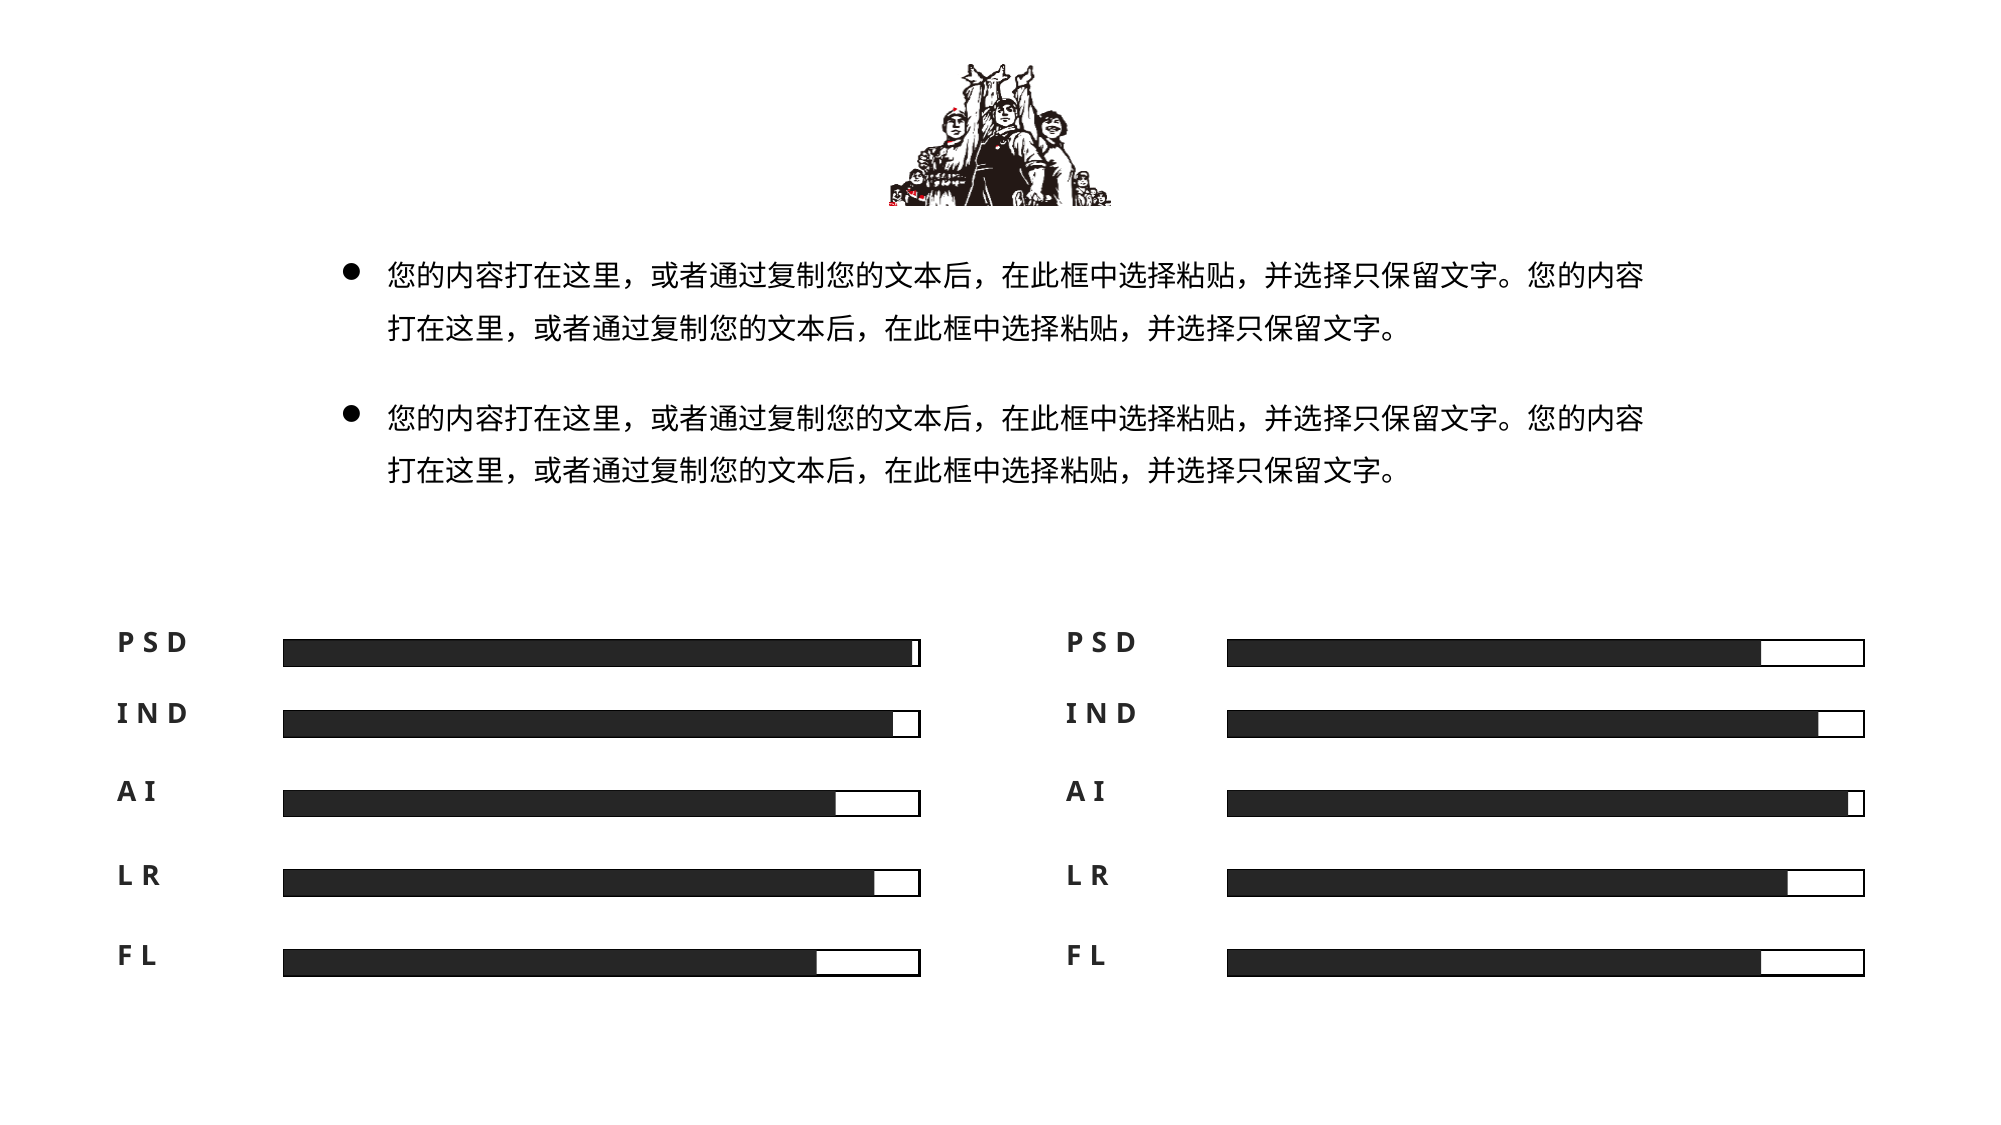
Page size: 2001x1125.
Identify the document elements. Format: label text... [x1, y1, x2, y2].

text_box [283, 710, 894, 738]
text_box AI [1051, 749, 1178, 815]
text_box [283, 869, 875, 897]
text_box [283, 949, 818, 977]
text_box [1819, 710, 1865, 738]
text_box IND [102, 671, 229, 737]
text_box PSD [102, 600, 229, 666]
text_box FL [1051, 913, 1178, 979]
text_box IND [1051, 671, 1178, 737]
text_box AI [102, 749, 229, 815]
text_box [818, 949, 921, 977]
text_box 您的内容打在这里，或者通过复制您的文本后，在此框中选择粘贴，并选择只保留文字。您的内容打在这里，或者通过复制您的文本后，在此框中选择粘贴，并选择只保留文字。 [325, 232, 1674, 353]
text_box PSD [1051, 600, 1178, 666]
text_box LR [102, 833, 229, 899]
text_box [1227, 639, 1762, 667]
text_box [1227, 790, 1849, 817]
picture [889, 64, 1111, 206]
text_box [875, 869, 921, 897]
text_box [837, 790, 921, 817]
text_box [283, 639, 913, 667]
text_box [894, 710, 921, 738]
text_box [1227, 869, 1789, 897]
text_box [283, 790, 837, 817]
text_box [1227, 710, 1819, 738]
text_box LR [1051, 833, 1178, 899]
text_box [1789, 869, 1865, 897]
text_box FL [102, 913, 229, 979]
text_box [913, 639, 921, 667]
text_box [1227, 949, 1762, 977]
text_box [1762, 949, 1865, 977]
text_box [1849, 790, 1865, 817]
text_box 您的内容打在这里，或者通过复制您的文本后，在此框中选择粘贴，并选择只保留文字。您的内容打在这里，或者通过复制您的文本后，在此框中选择粘贴，并选择只保留文字。 [325, 375, 1674, 496]
text_box [1762, 639, 1865, 667]
